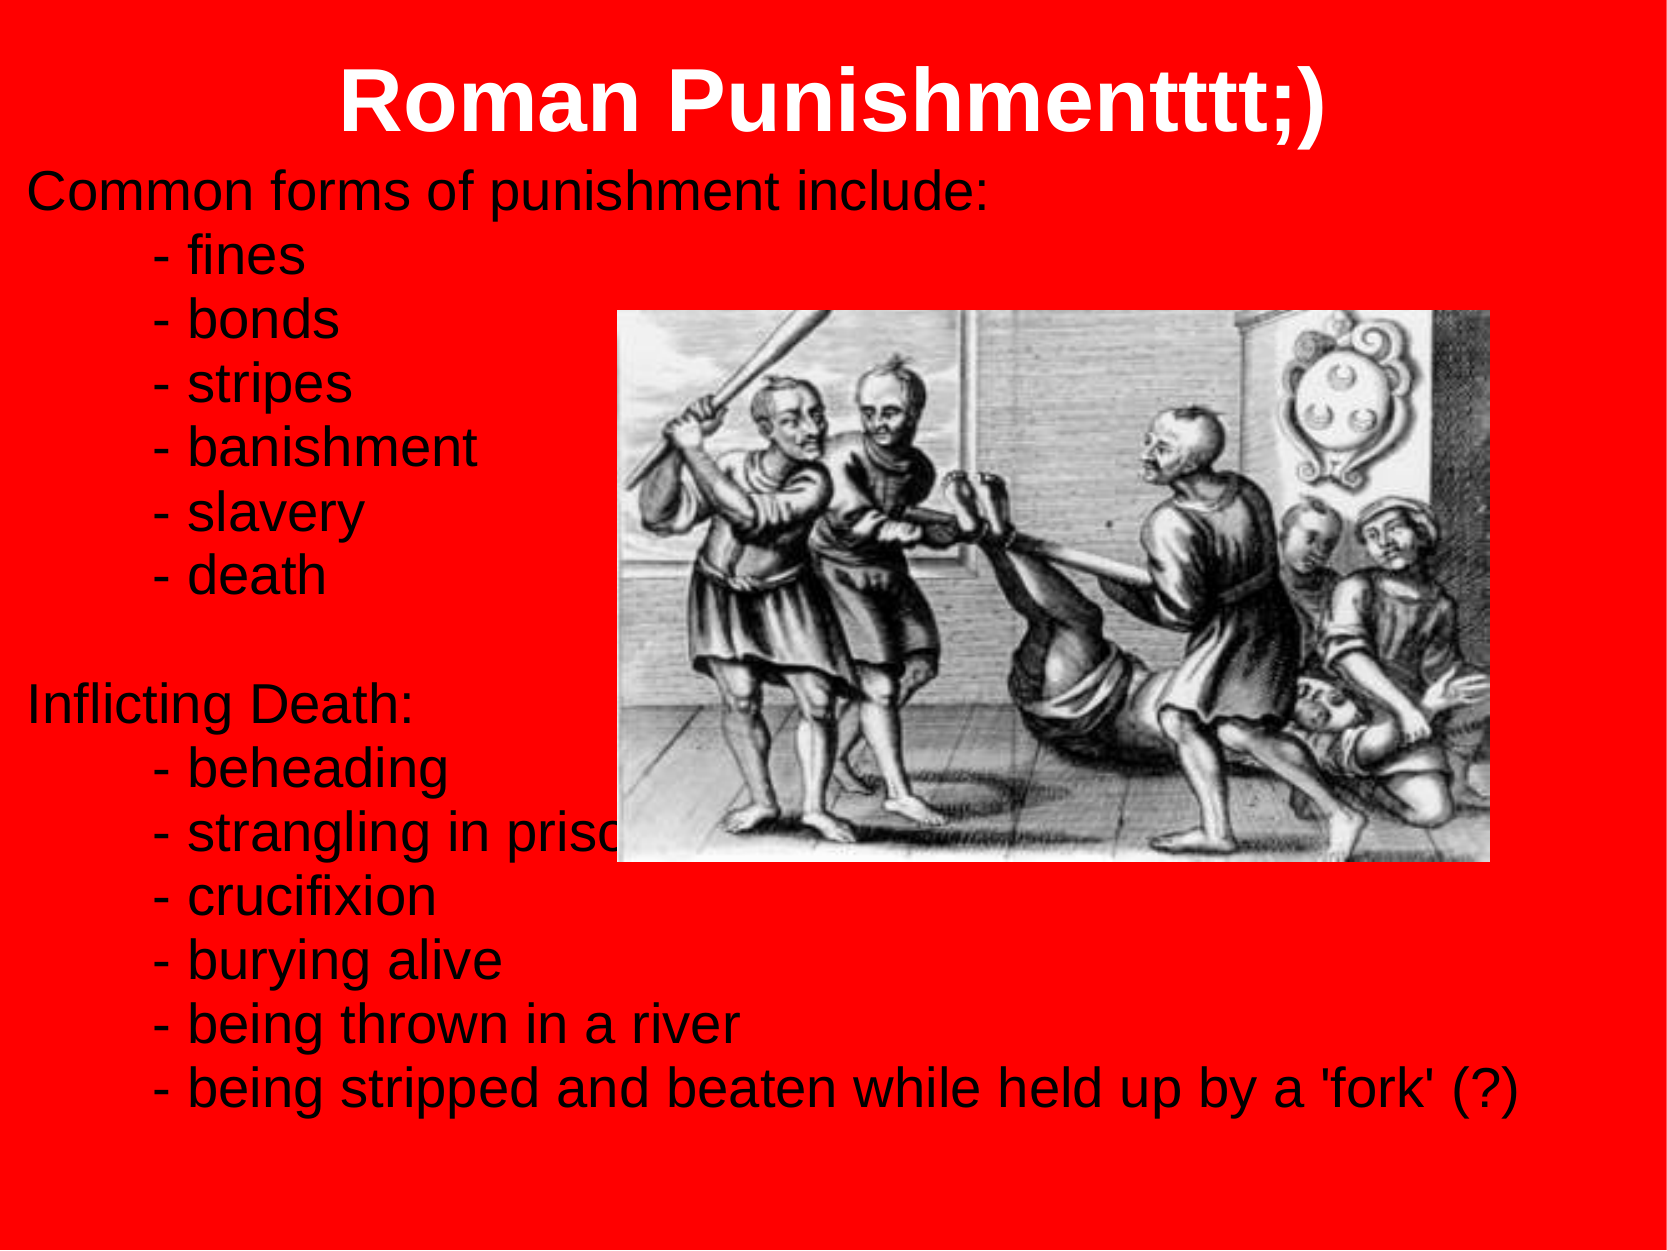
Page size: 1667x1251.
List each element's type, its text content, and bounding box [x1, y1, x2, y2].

picture [617, 309, 1490, 862]
list Common forms of punishment include: - fines - bonds - stripes - banishment - slavery - death Inflicting Death: - beheading - strangling in prison - crucifixion - burying alive - being thrown in a river - being stripped and beaten while held up by a 'fork' (?) [26, 159, 1613, 1061]
title Roman Punishmentttt;) [40, 49, 1627, 201]
